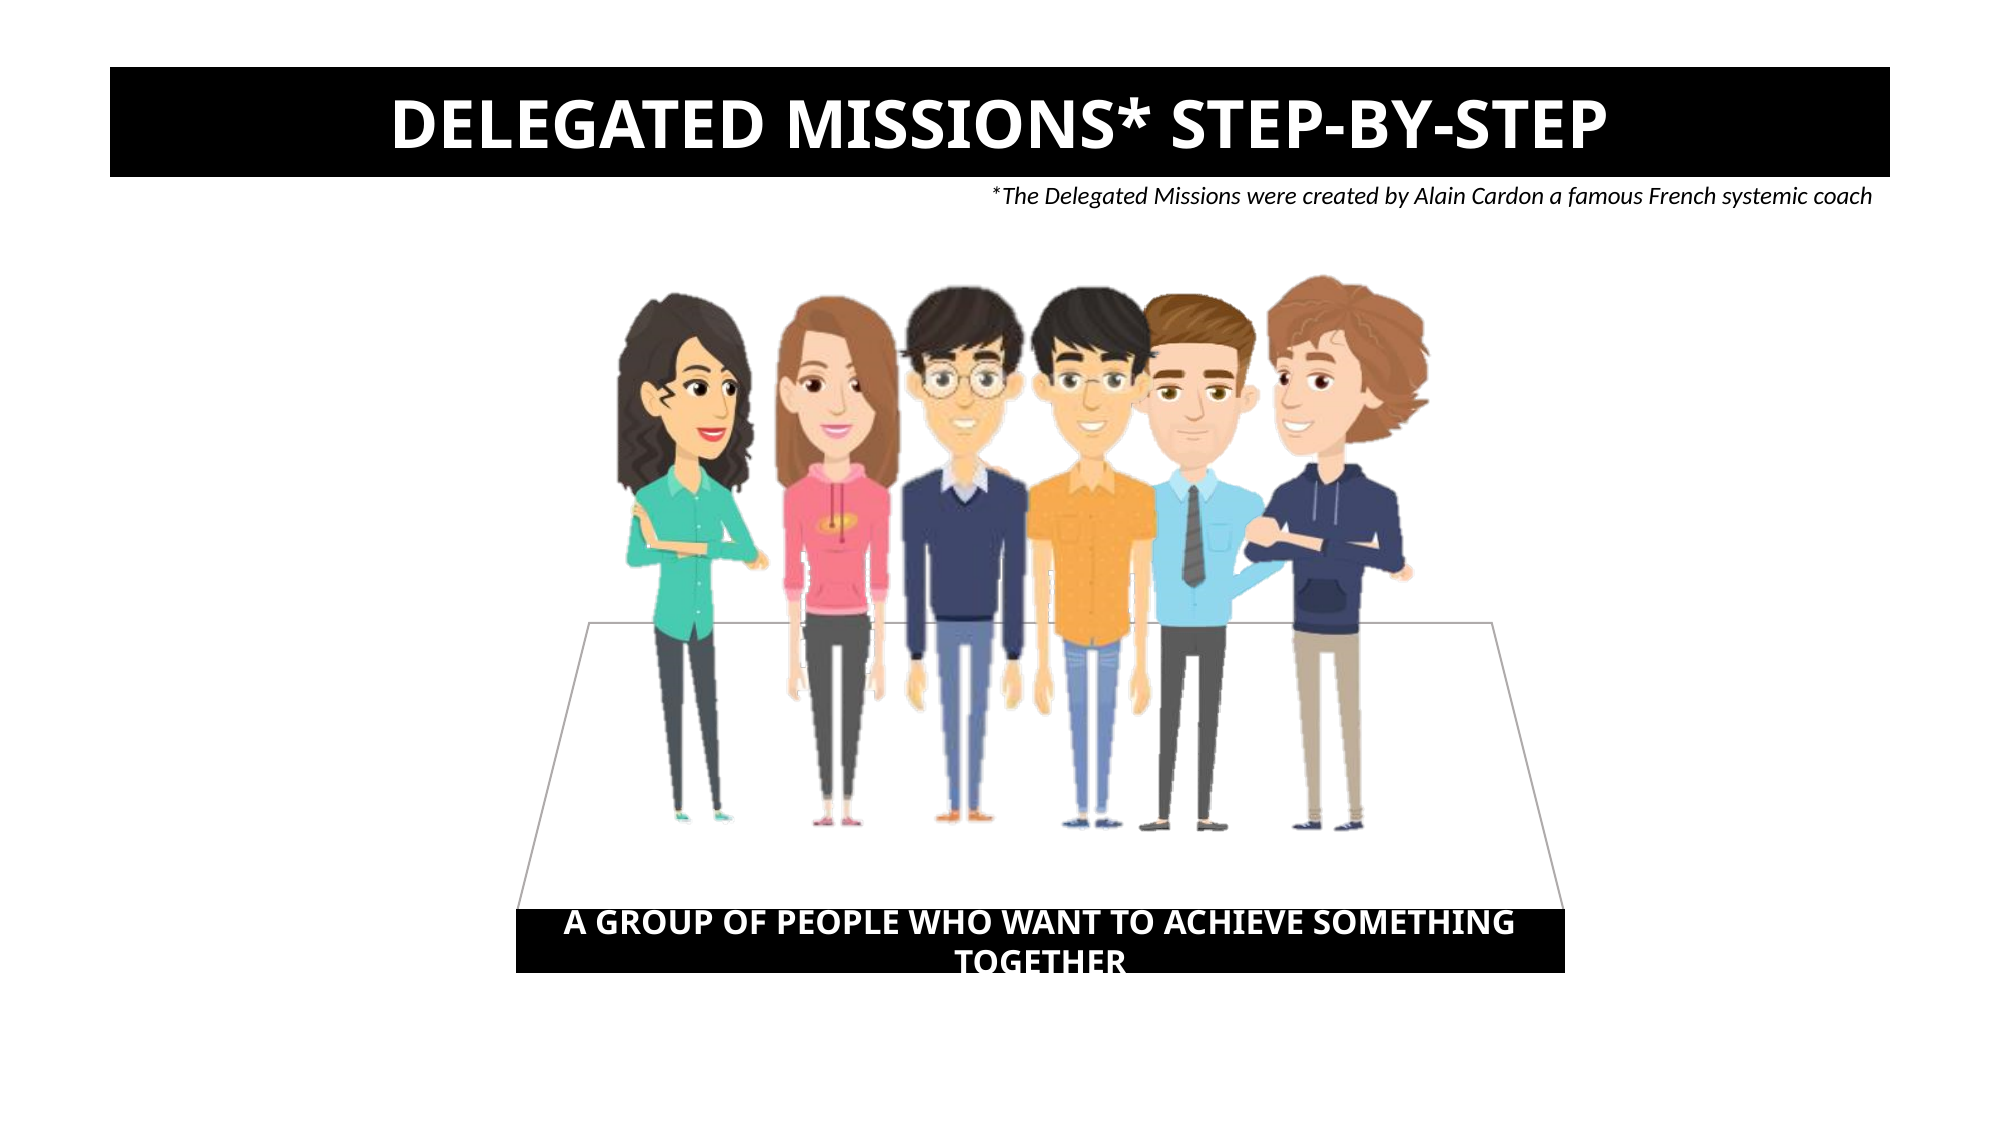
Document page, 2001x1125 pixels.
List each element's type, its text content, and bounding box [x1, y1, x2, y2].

text_box *The Delegated Missions were created by Alain Cardon a famous French systemic coach [888, 172, 1890, 217]
text_box [516, 621, 1565, 909]
text_box A group of PEOPLE WHO WANT TO ACHIEVE SOMETHING TOGETHER [516, 909, 1565, 973]
picture [594, 261, 1481, 859]
text_box DELEGATED MISSIONS* STEP-BY-STEP [110, 67, 1890, 177]
